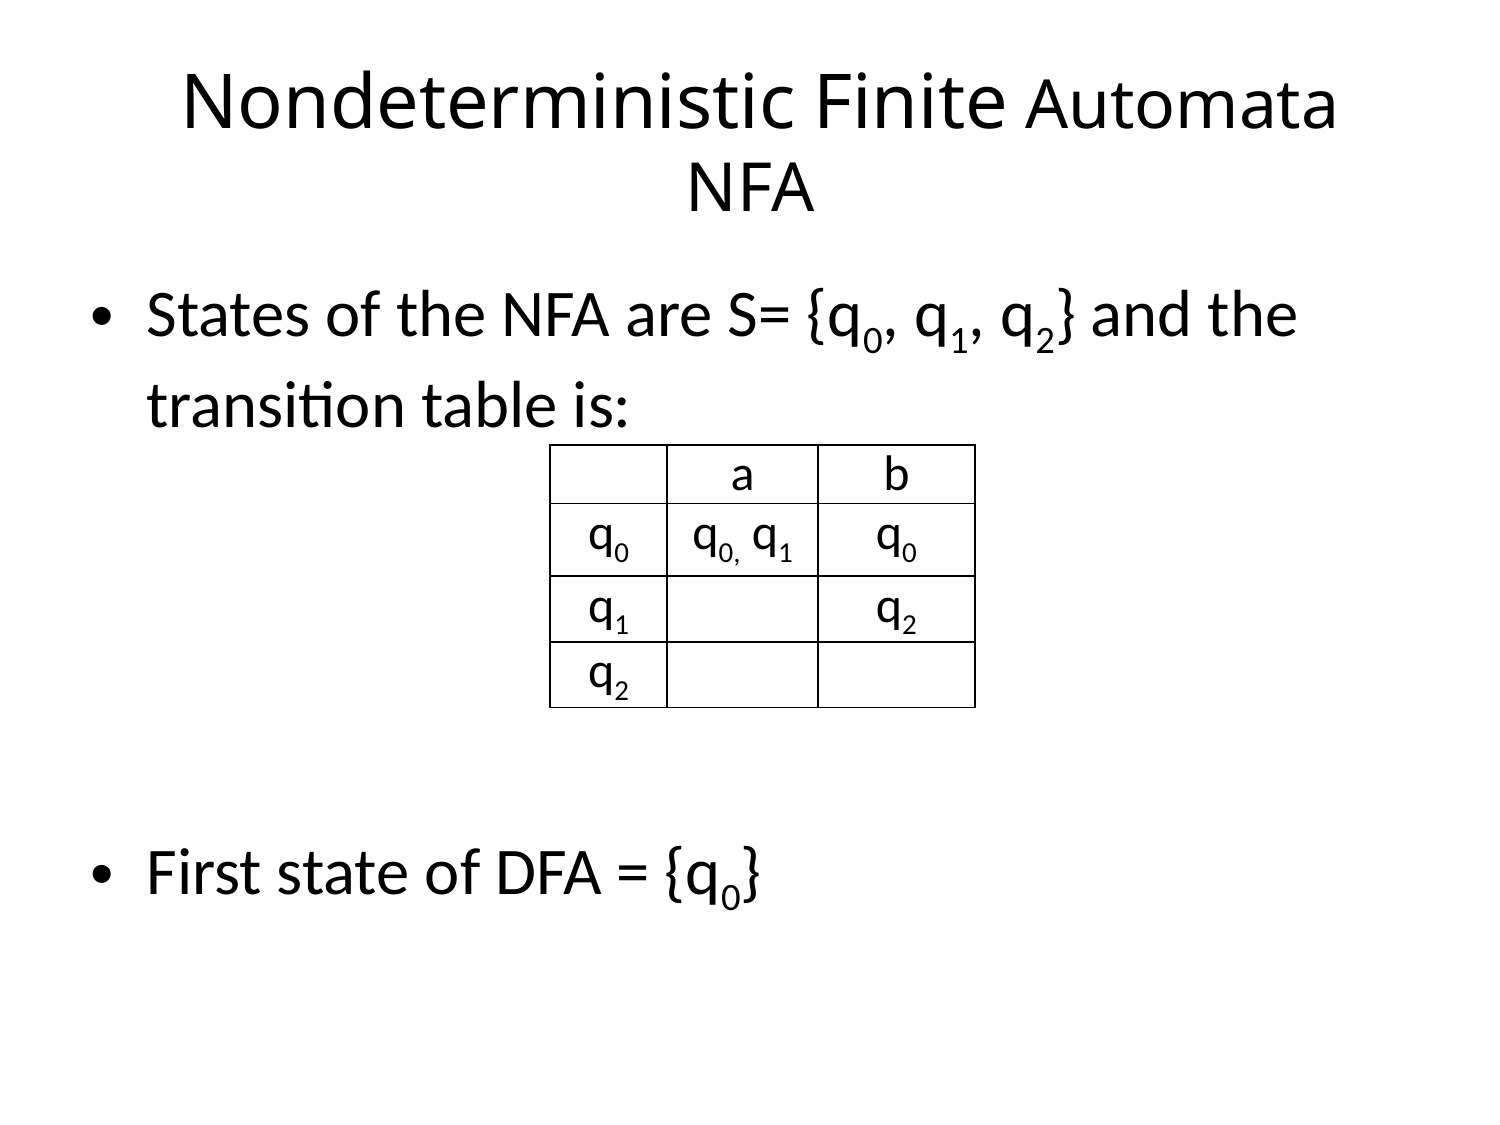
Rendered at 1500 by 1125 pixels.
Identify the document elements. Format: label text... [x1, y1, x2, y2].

table_cell q1 [551, 577, 666, 641]
table_cell q2 [819, 577, 974, 641]
table_cell q0 [819, 504, 974, 575]
table_cell [668, 577, 817, 641]
table_cell q2 [551, 643, 666, 707]
table_header b [819, 446, 974, 503]
table_header a [668, 446, 817, 503]
table_cell [819, 643, 974, 707]
table_cell q0 [551, 504, 666, 575]
table_cell q0, q1 [668, 504, 817, 575]
list States of the NFA are S= {q0, q1, q2} and the transition table is: First state of DFA = {q0} [75, 262, 1425, 1005]
table_header [551, 446, 666, 503]
table_cell [668, 643, 817, 707]
title Nondeterministic Finite Automata NFA [75, 45, 1425, 233]
